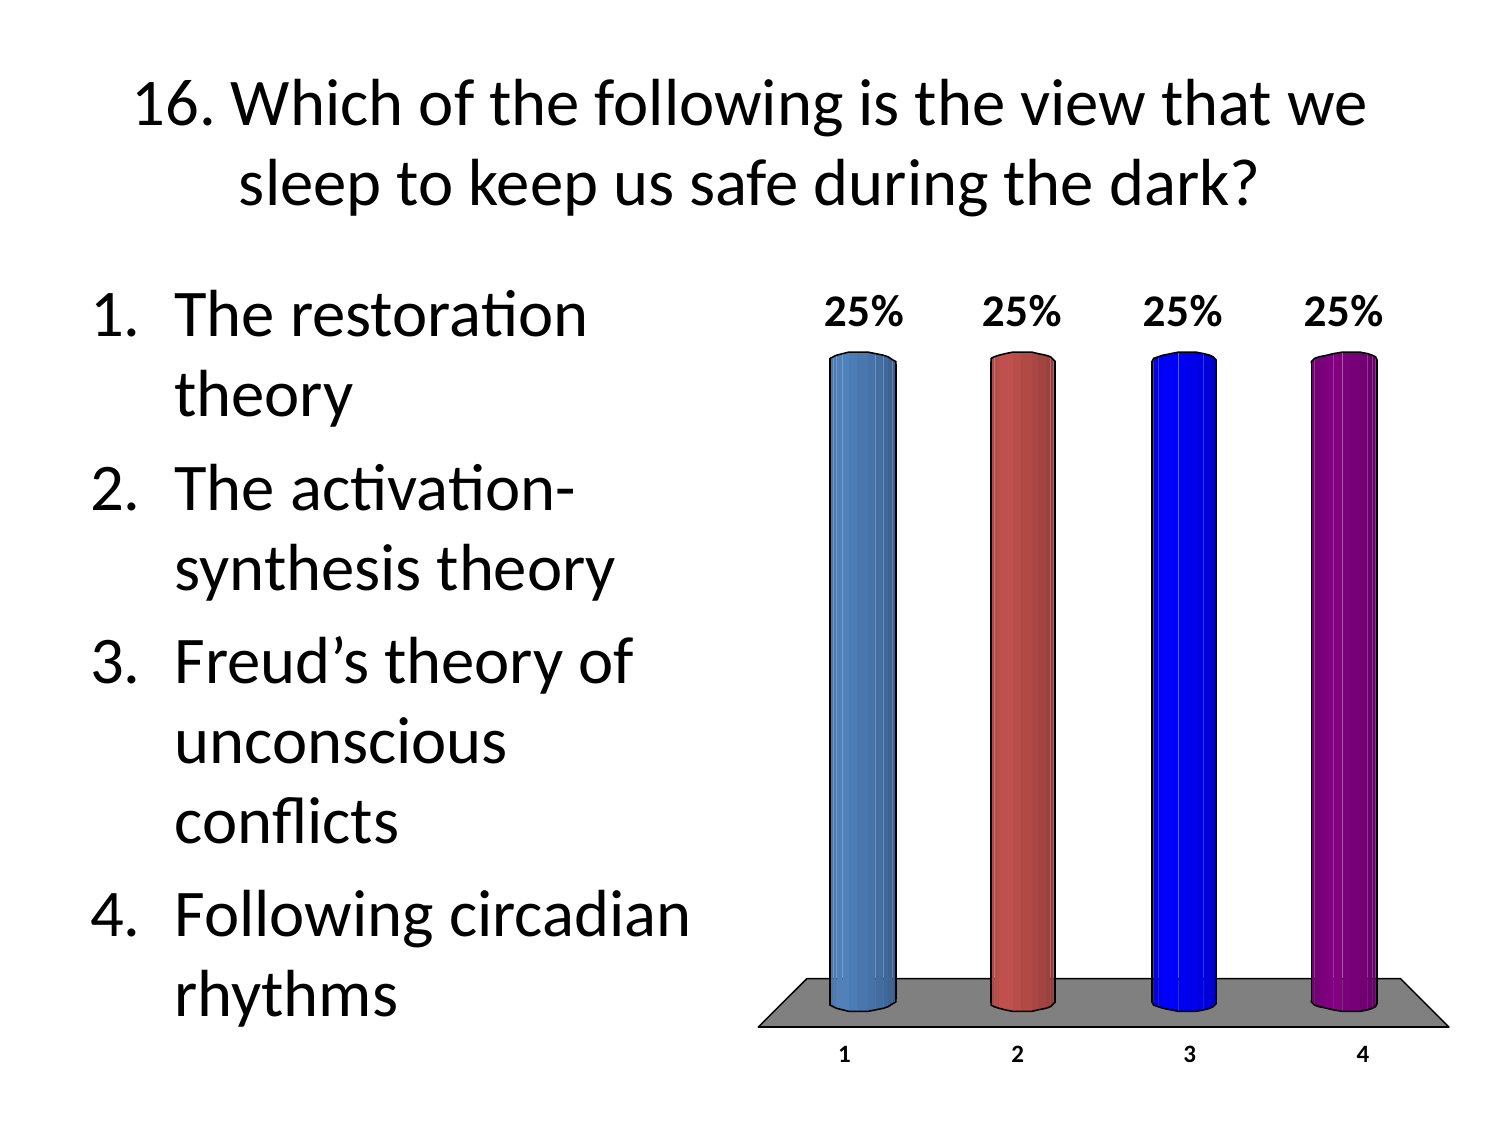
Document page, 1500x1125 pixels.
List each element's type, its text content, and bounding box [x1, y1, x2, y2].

list The restoration theory The activation-synthesis theory Freud’s theory of unconscious conflicts Following circadian rhythms [75, 262, 750, 1005]
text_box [739, 270, 1490, 1115]
title 16. Which of the following is the view that we sleep to keep us safe during the dark? [75, 45, 1425, 233]
